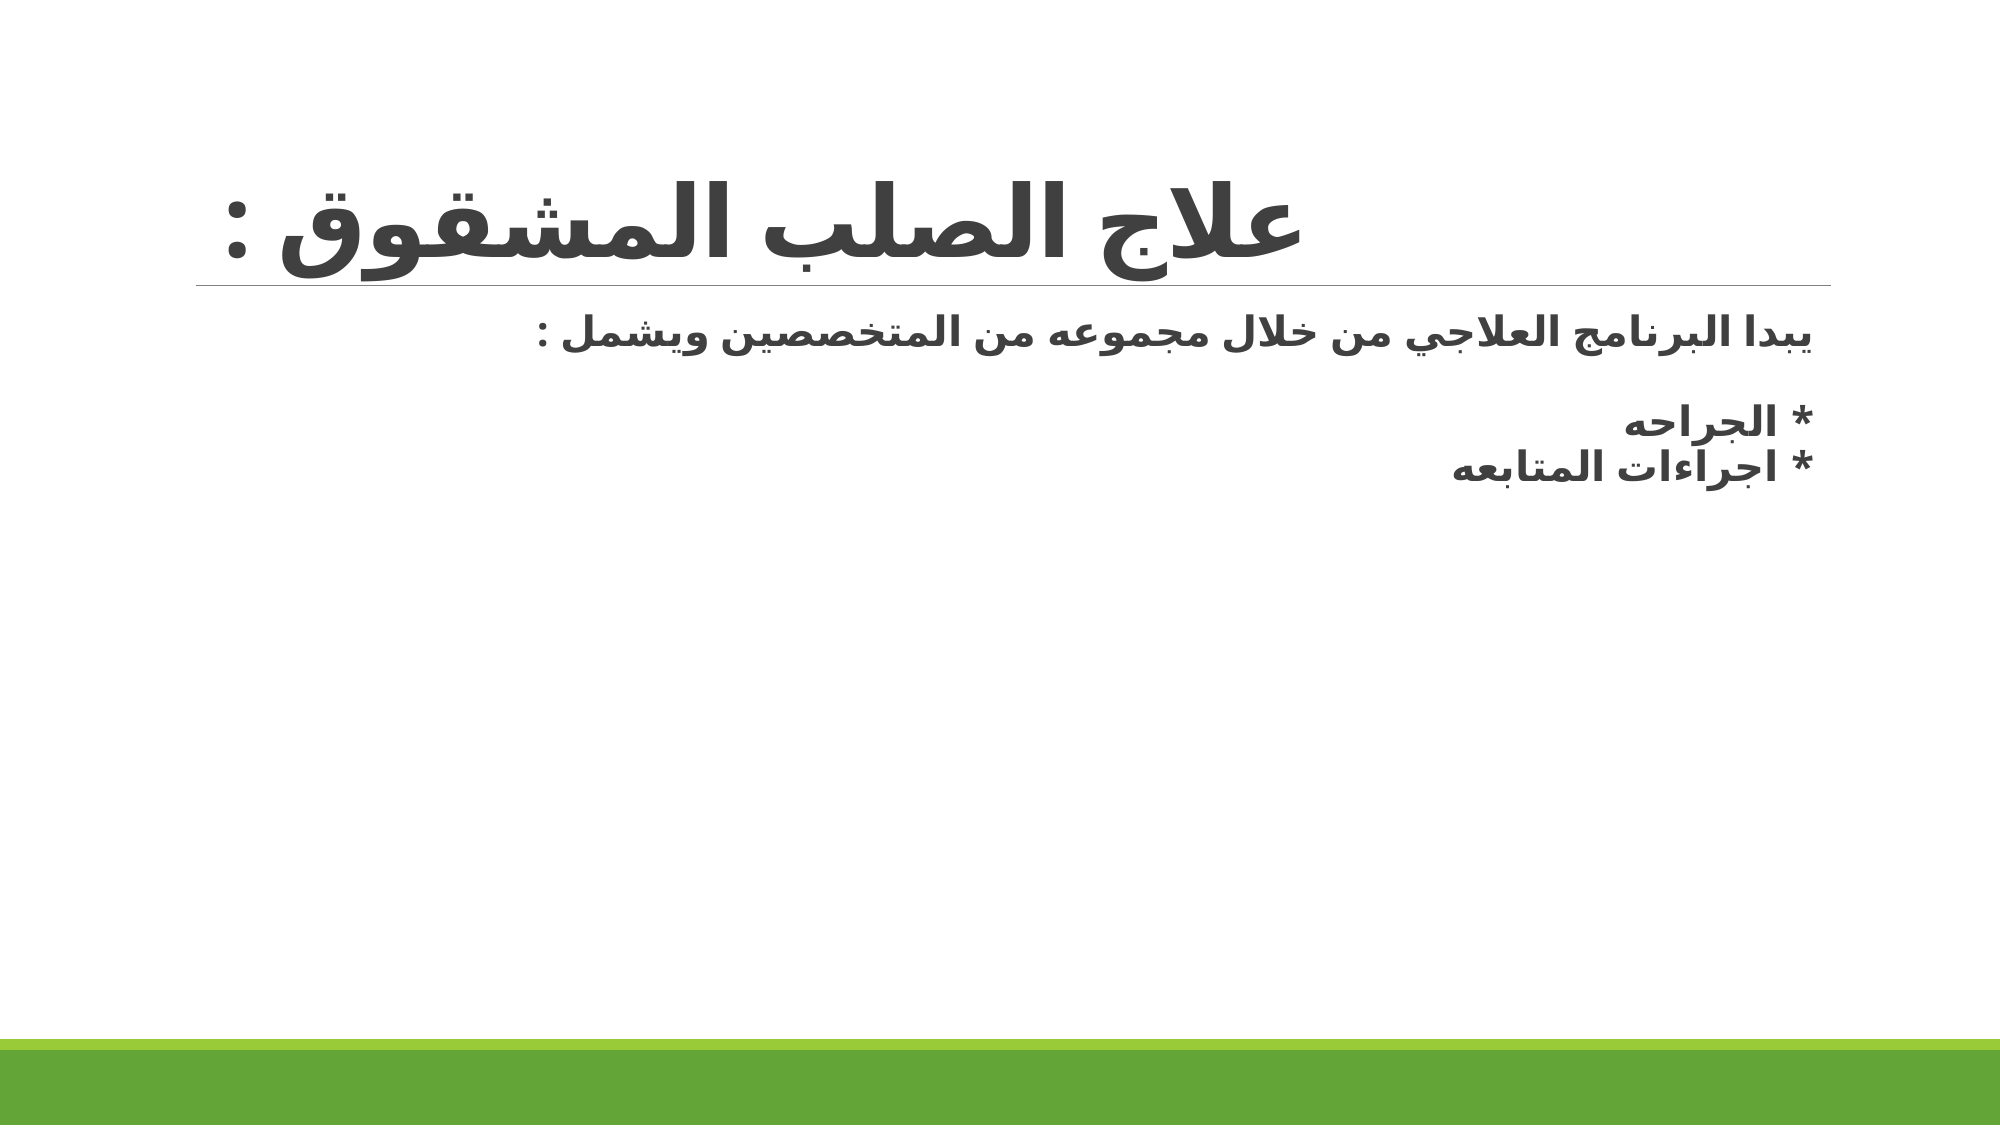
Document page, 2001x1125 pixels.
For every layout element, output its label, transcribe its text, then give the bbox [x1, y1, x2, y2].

list يبدا البرنامج العلاجي من خلال مجموعه من المتخصصين ويشمل : * الجراحه * اجراءات المتابعه [180, 302, 1830, 963]
title علاج الصلب المشقوق : [180, 47, 1830, 285]
